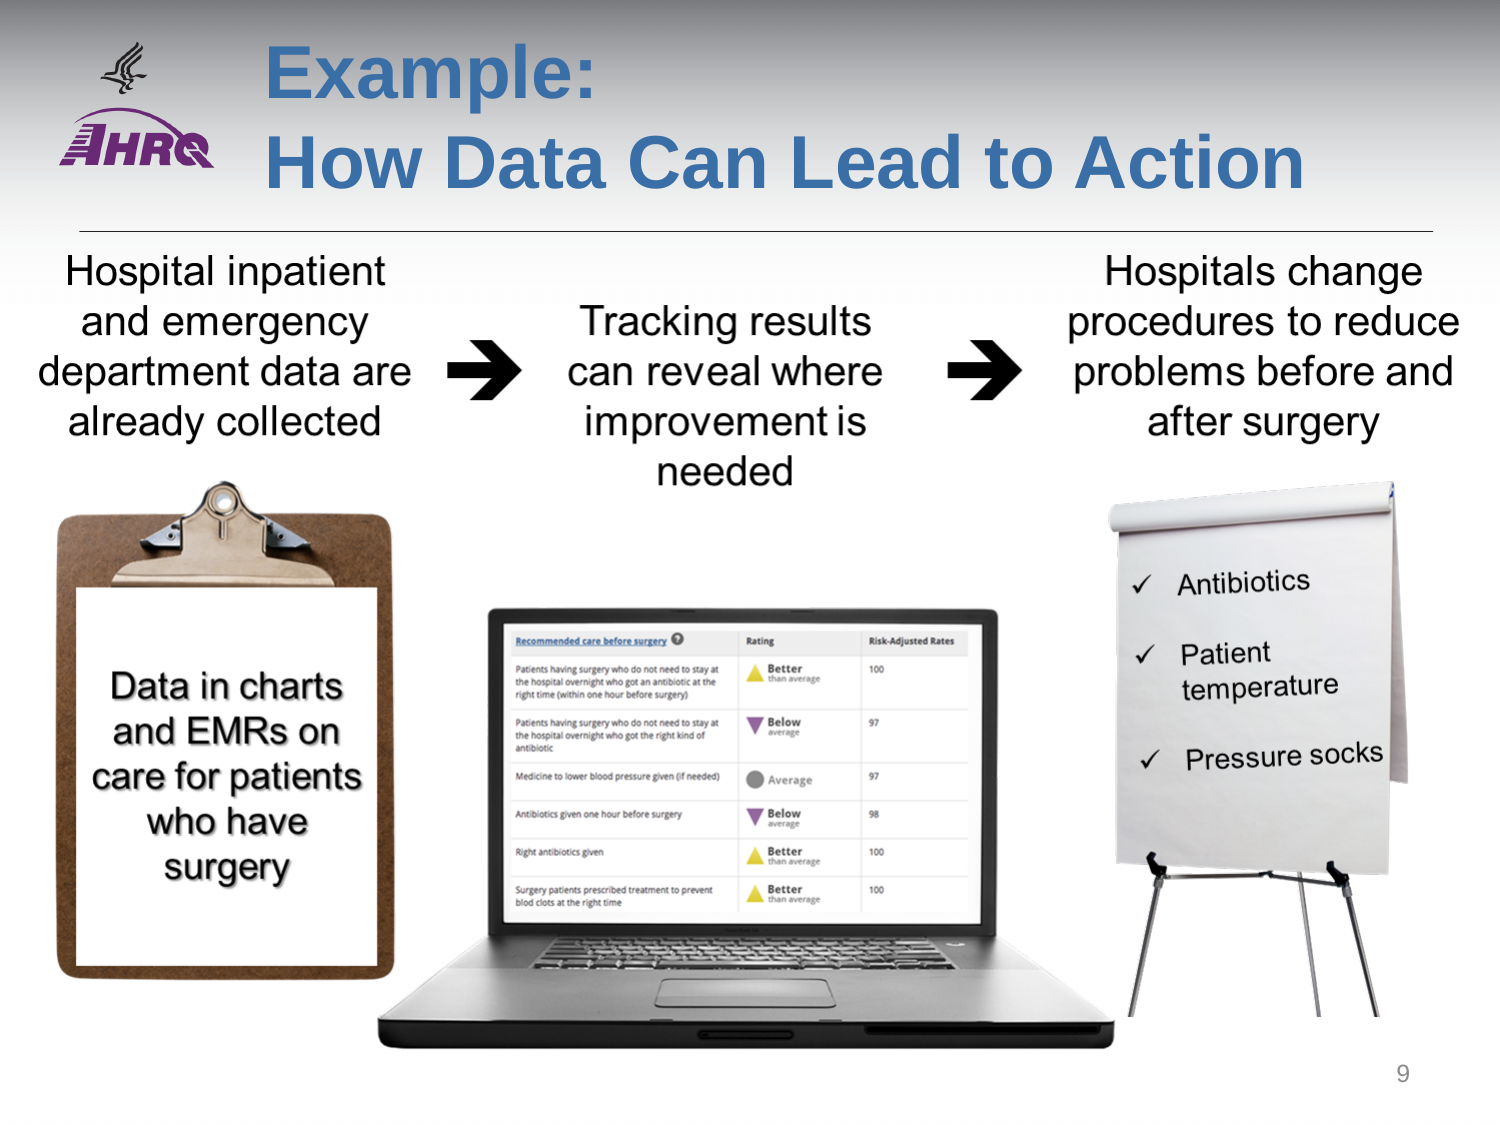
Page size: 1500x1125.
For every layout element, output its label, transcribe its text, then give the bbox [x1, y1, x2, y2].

title Example: How Data Can Lead to Action [249, 50, 1338, 176]
slide_number 9 [1075, 1071, 1426, 1103]
picture [0, 0, 1500, 1125]
